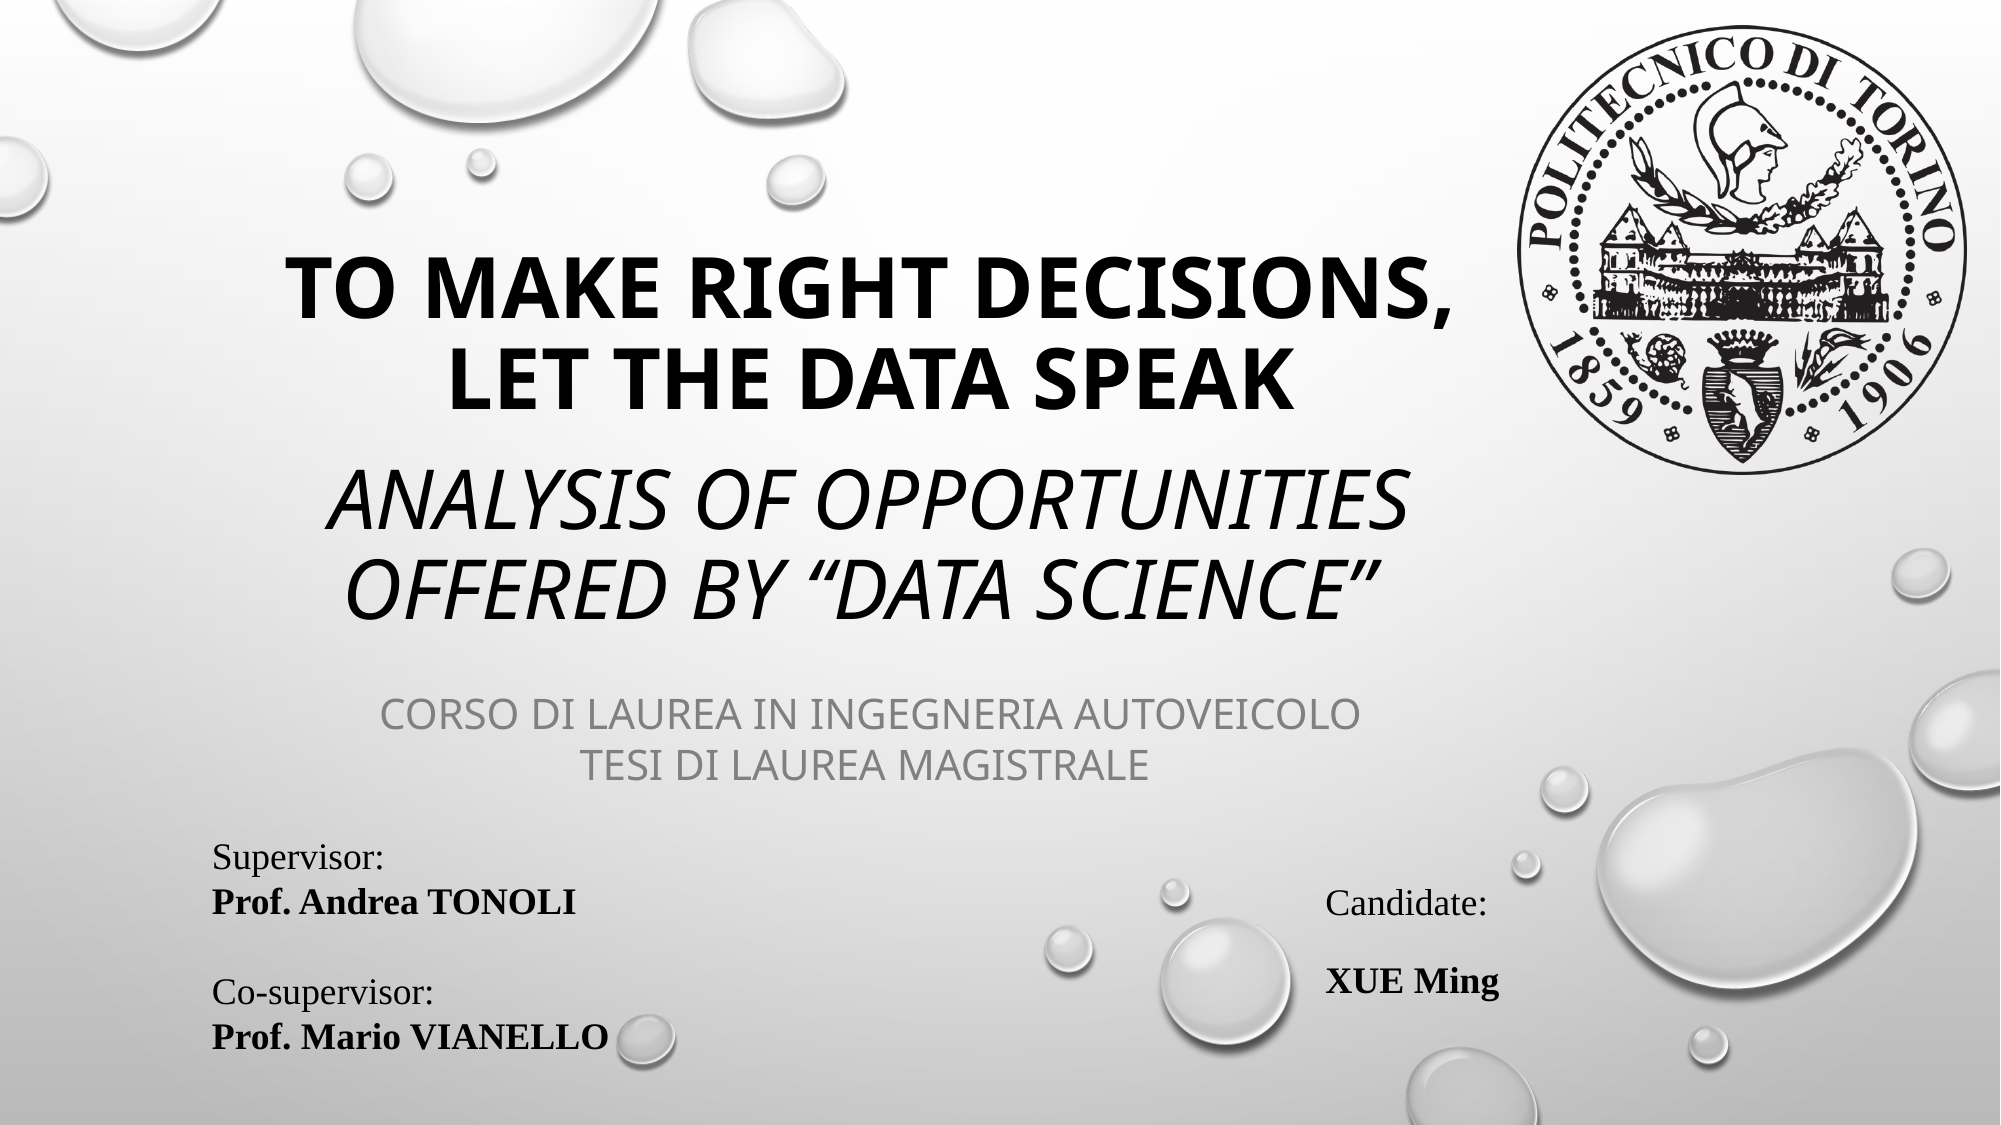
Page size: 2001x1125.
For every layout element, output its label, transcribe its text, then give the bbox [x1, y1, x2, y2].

picture [0, 0, 2000, 1125]
text_box Candidate: XUE Ming [1310, 881, 1725, 1009]
text_box Supervisor: Prof. Andrea TONOLI Co-supervisor: Prof. Mario VIANELLO [197, 824, 699, 1065]
subtitle Corso di Laurea in Ingegneria Autoveicolo Tesi di Laurea Magistrale [157, 680, 1584, 797]
title TO MAKE RIGHT DECISIONS, LET THE DATA SPEAK ANALYSIS OF OPPORTUNITIES OFFERED BY “DATA SCIENCE” [157, 233, 1584, 645]
